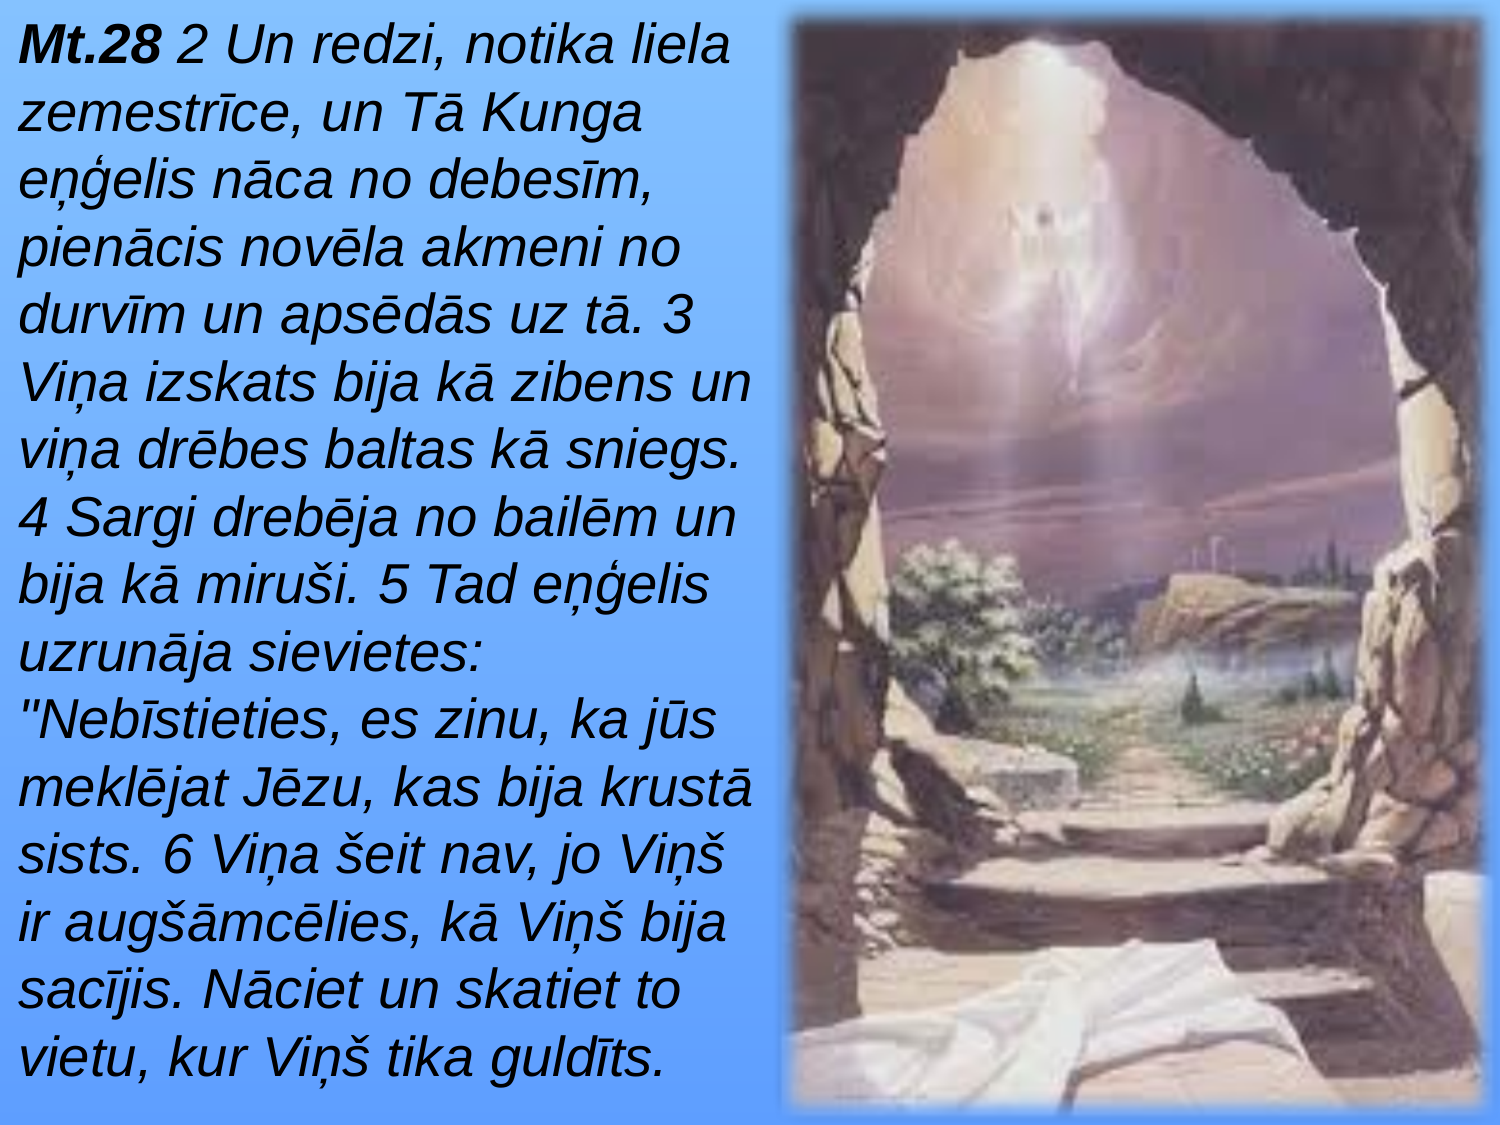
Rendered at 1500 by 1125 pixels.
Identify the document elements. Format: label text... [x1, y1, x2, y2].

picture [773, 0, 1500, 1125]
list Mt.28 2 Un redzi, notika liela zemestrīce, un Tā Kunga eņģelis nāca no debesīm, pienācis novēla akmeni no durvīm un apsēdās uz tā. 3 Viņa izskats bija kā zibens un viņa drēbes baltas kā sniegs. 4 Sargi drebēja no bailēm un bija kā miruši. 5 Tad eņģelis uzrunāja sievietes: "Nebīstieties, es zinu, ka jūs meklējat Jēzu, kas bija krustā sists. 6 Viņa šeit nav, jo Viņš ir augšāmcēlies, kā Viņš bija sacījis. Nāciet un skatiet to vietu, kur Viņš tika guldīts. [0, 0, 771, 178]
